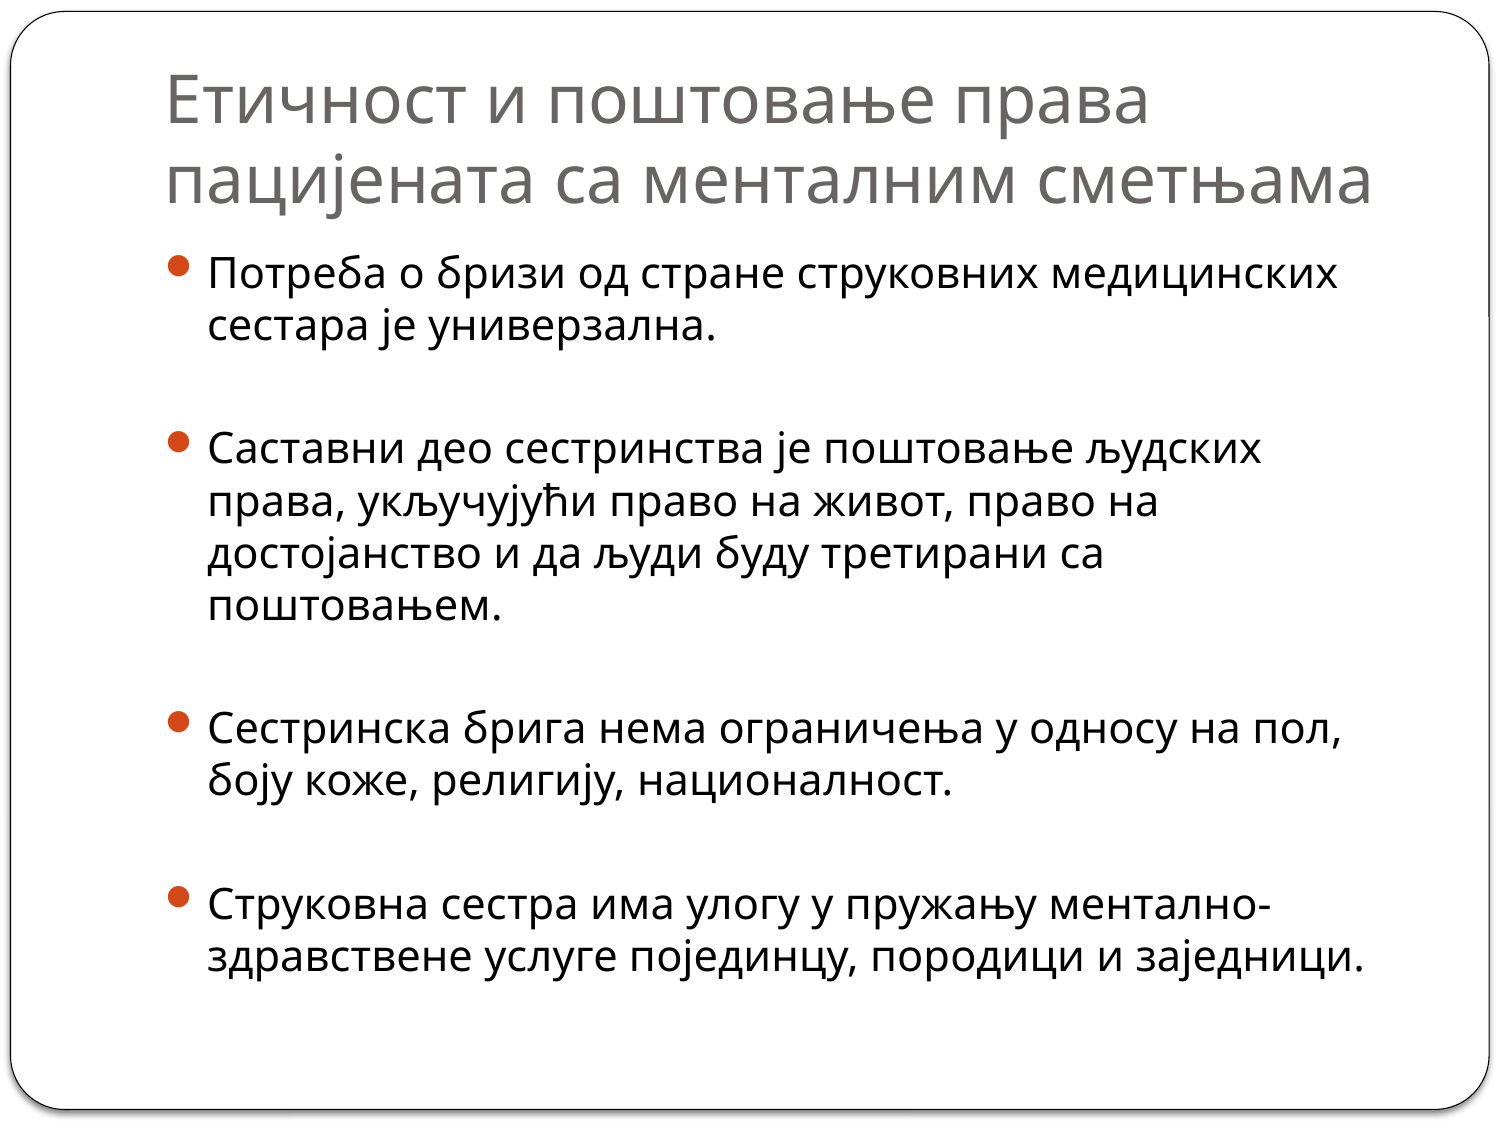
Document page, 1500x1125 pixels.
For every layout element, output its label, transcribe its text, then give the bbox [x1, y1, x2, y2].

list Потреба о бризи од стране струковних медицинских сестара је универзална. Саставни део сестринства је поштовање људских права, укључујући право на живот, право на достојанство и да људи буду третирани са поштовањем. Сестринска брига нема ограничења у односу на пол, боју коже, религију, националност. Струковна сестра има улогу у пружању ментално-здравствене услуге појединцу, породици и заједници. [150, 237, 1425, 988]
title Етичност и поштовање права пацијената са менталним сметњама [150, 45, 1425, 233]
